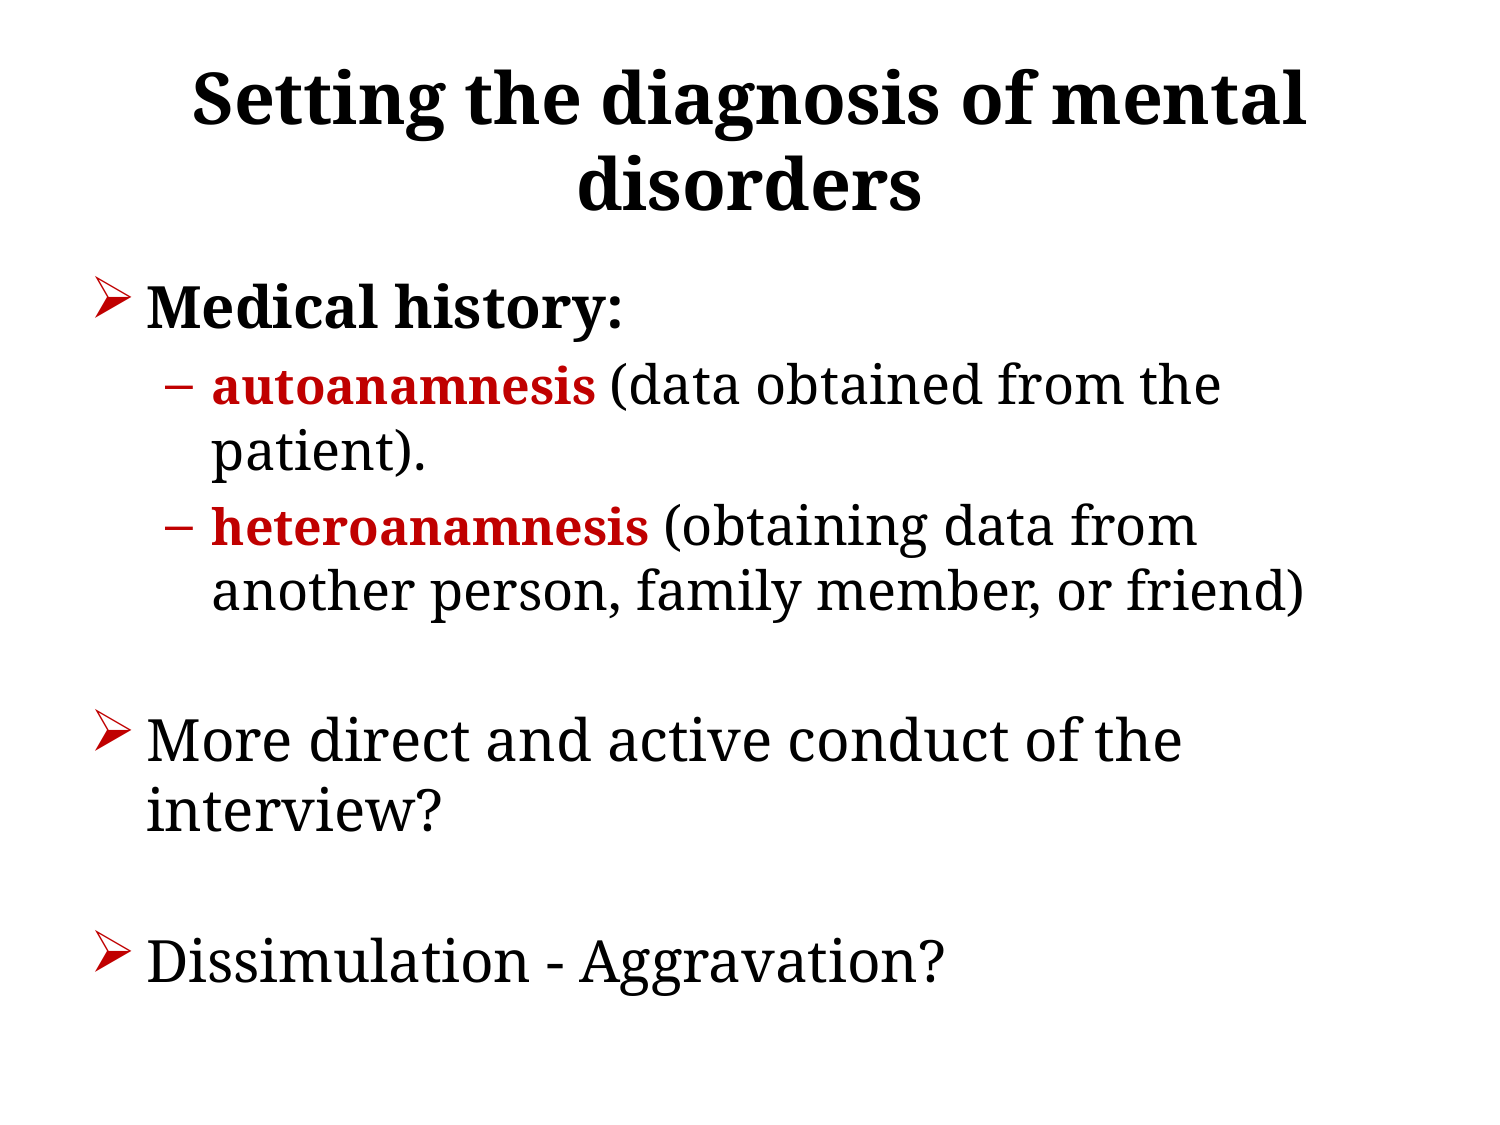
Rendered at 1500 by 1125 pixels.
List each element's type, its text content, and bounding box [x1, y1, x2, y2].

title Setting the diagnosis of mental disorders [75, 45, 1425, 233]
list Medical history: autoanamnesis (data obtained from the patient). heteroanamnesis (obtaining data from another person, family member, or friend) More direct and active conduct of the interview? Dissimulation - Aggravation? [75, 262, 1425, 1005]
